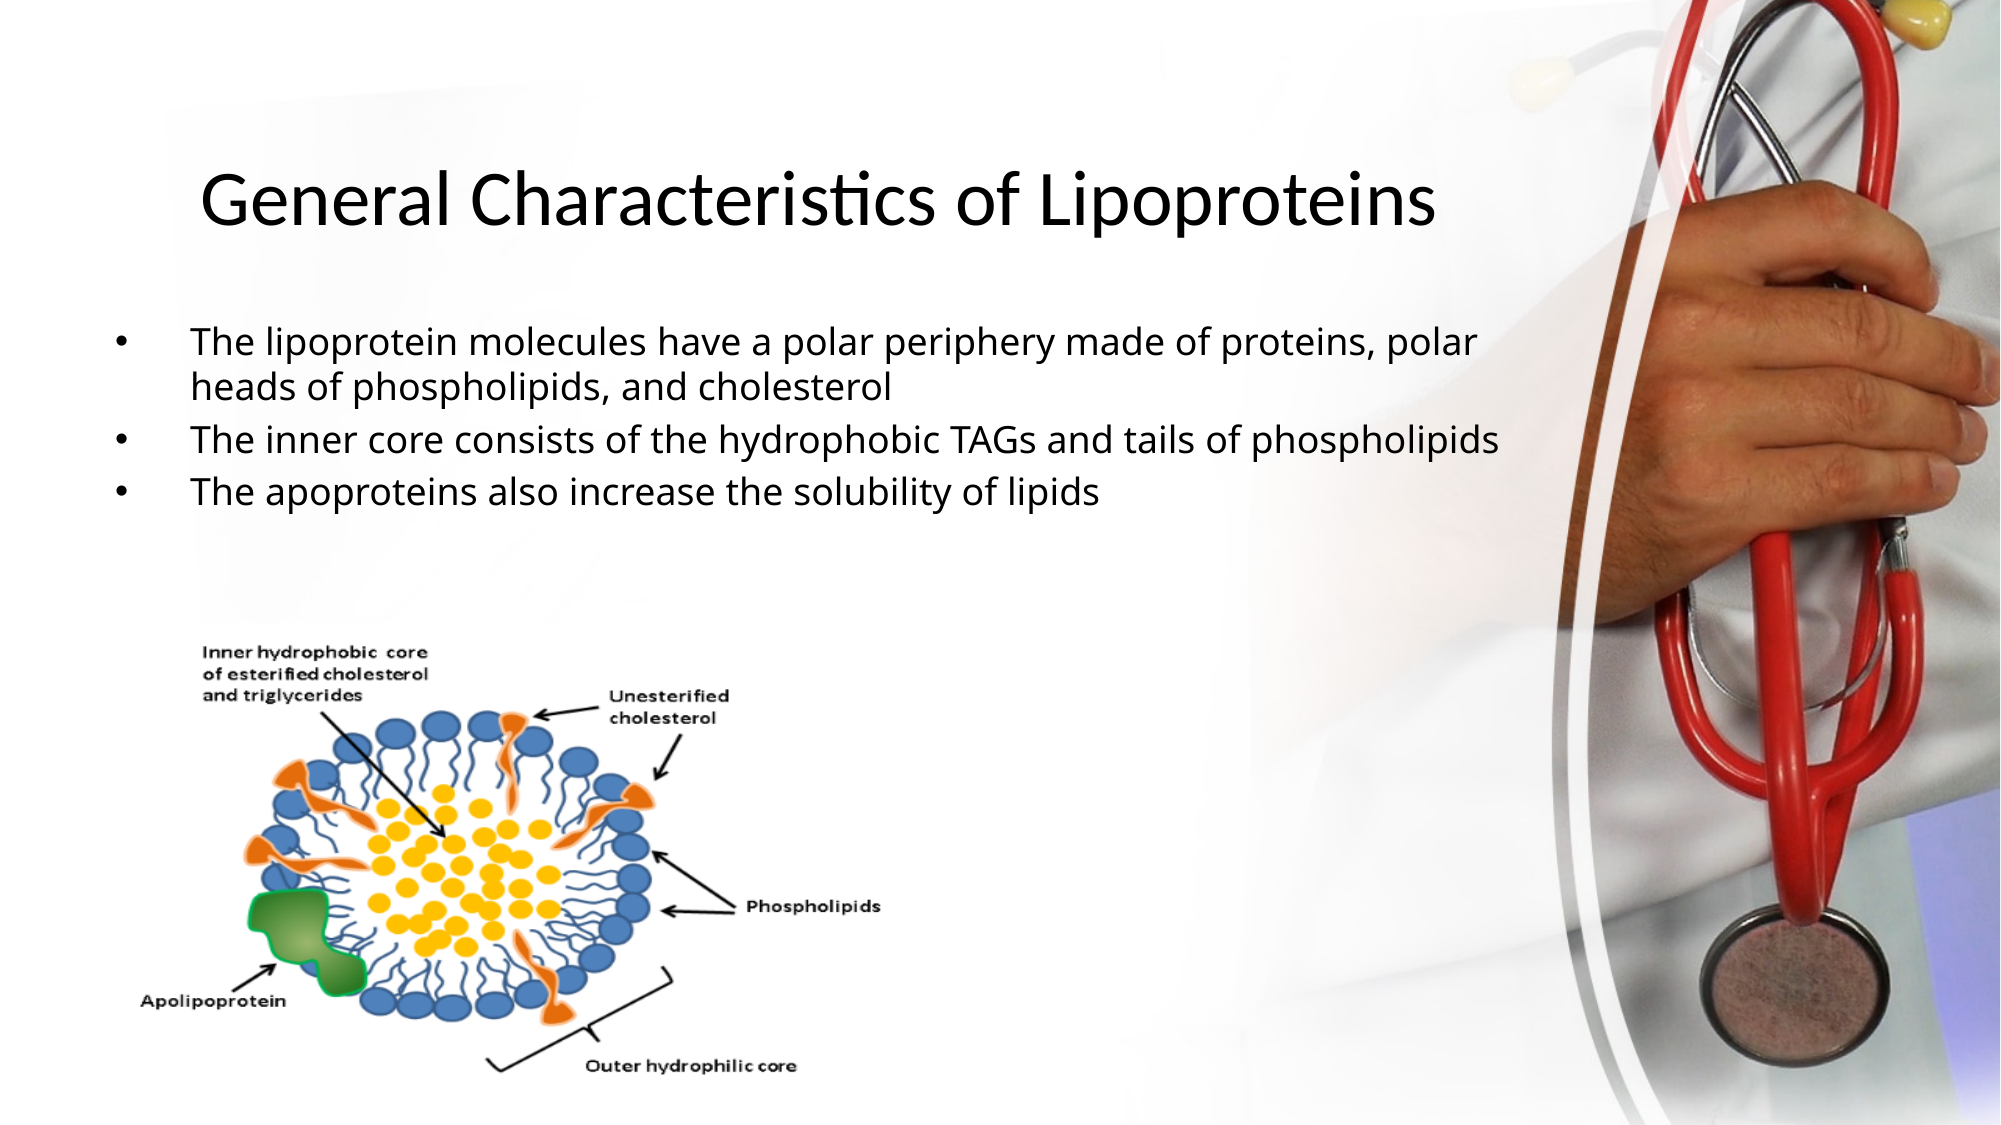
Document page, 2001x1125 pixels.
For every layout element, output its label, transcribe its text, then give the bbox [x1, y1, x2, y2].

title General Characteristics of Lipoproteins [99, 110, 1540, 278]
list The lipoprotein molecules have a polar periphery made of proteins, polar heads of phospholipids, and cholesterol The inner core consists of the hydrophobic TAGs and tails of phospholipids The apoproteins also increase the solubility of lipids [100, 310, 1537, 1043]
picture [0, 0, 2001, 1125]
